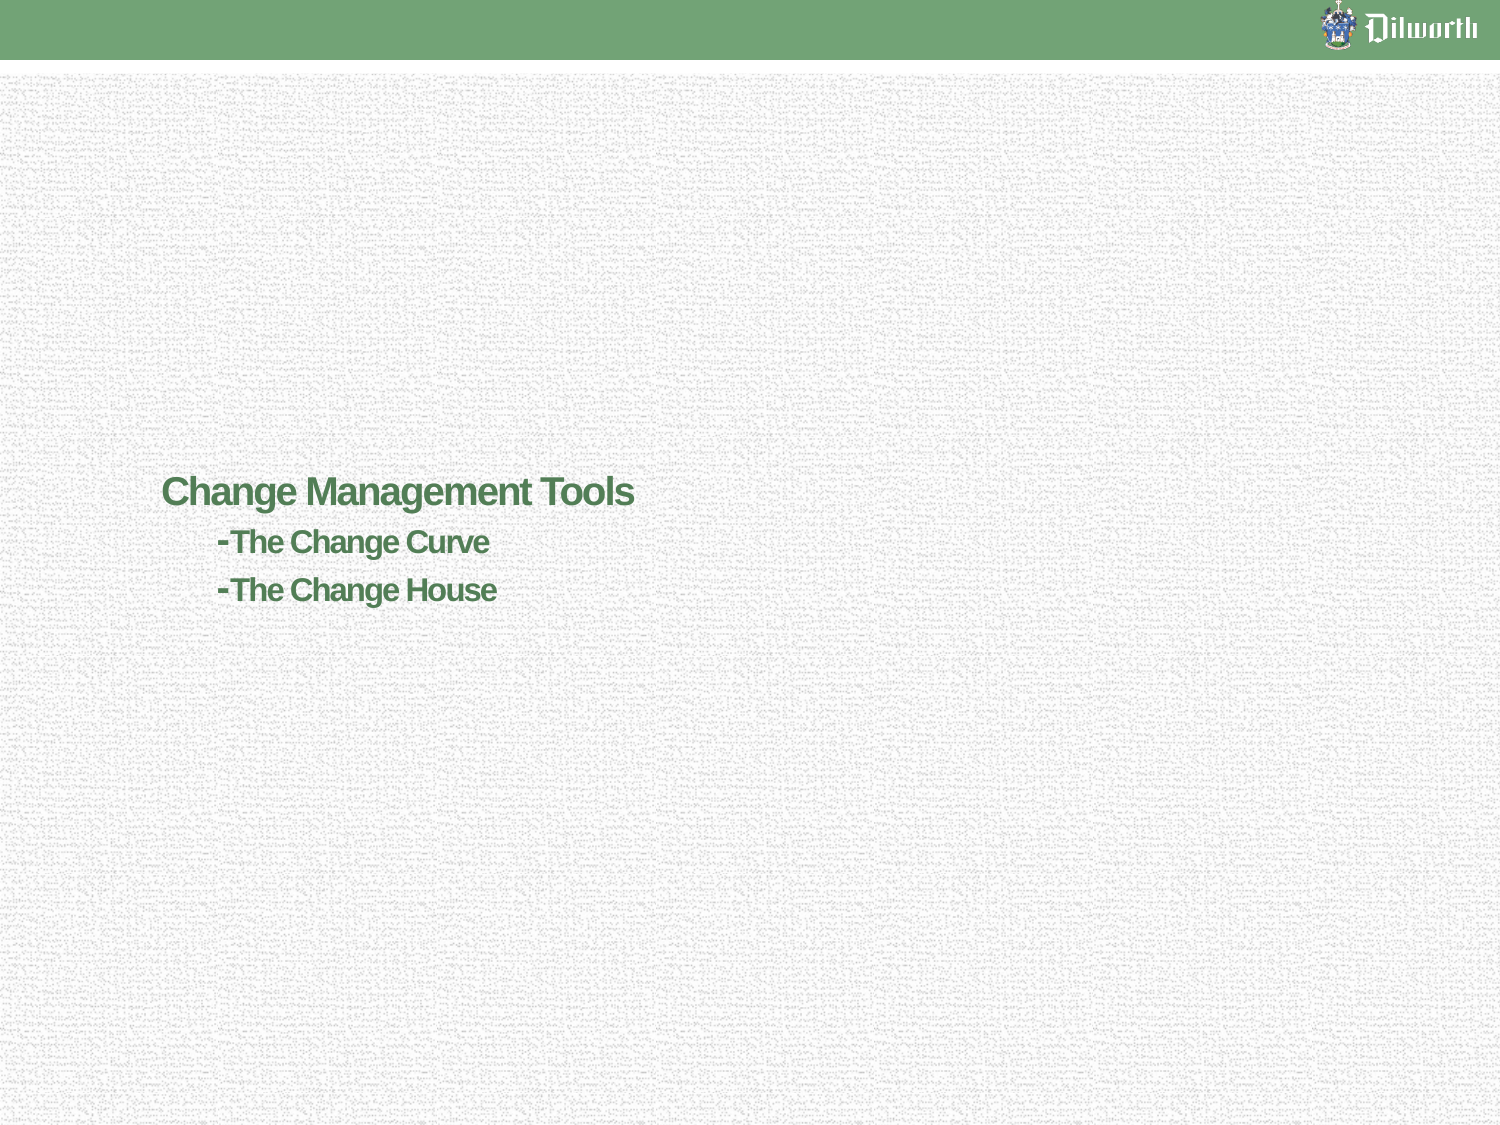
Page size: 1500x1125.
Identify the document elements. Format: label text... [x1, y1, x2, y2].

title Change Management Tools -The Change Curve -The Change House [135, 456, 1486, 619]
picture [1304, 0, 1492, 65]
